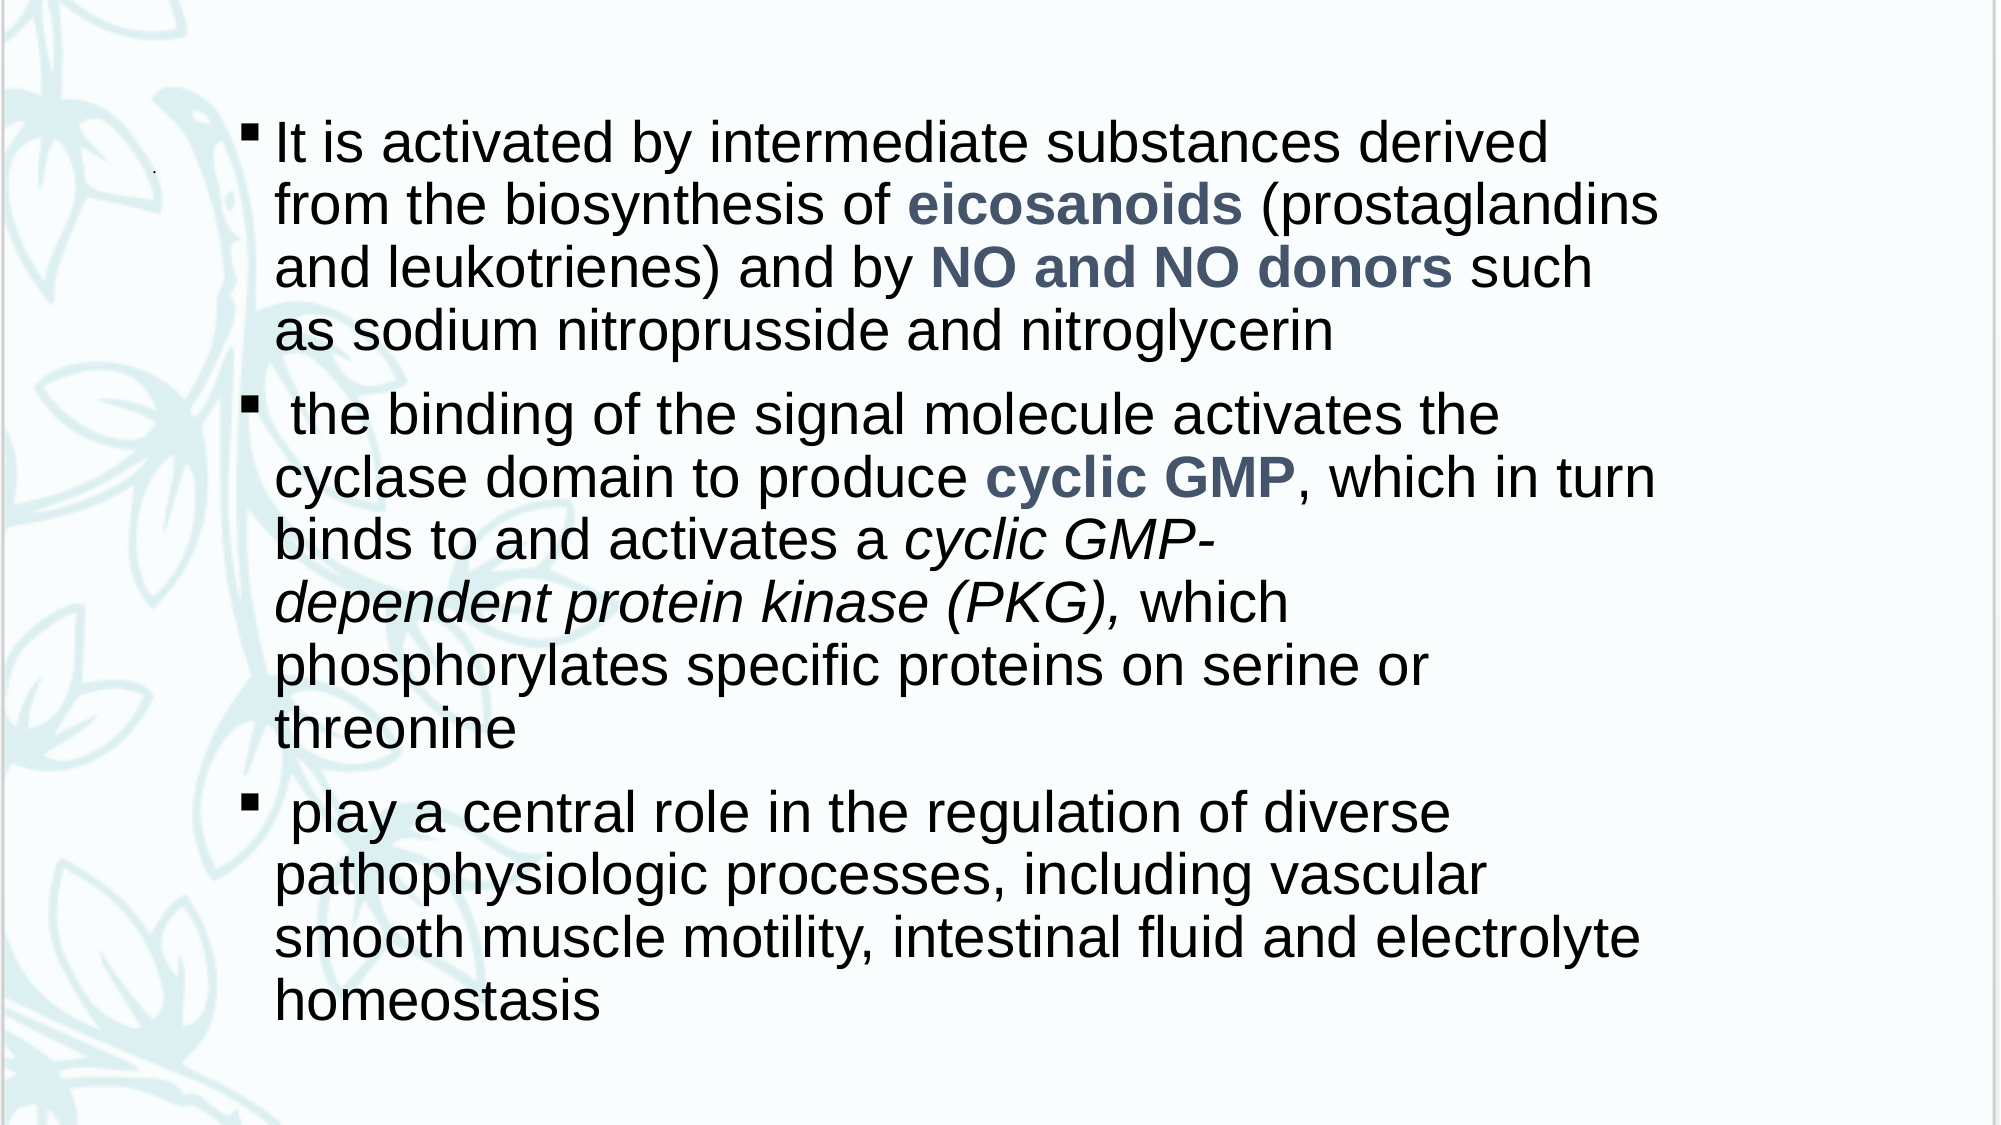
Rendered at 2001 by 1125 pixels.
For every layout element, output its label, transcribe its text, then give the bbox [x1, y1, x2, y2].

picture [0, 0, 2001, 1125]
list It is activated by intermediate substances derived from the biosynthesis of eicosanoids (prostaglandins and leukotrienes) and by NO and NO donors such as sodium nitroprusside and nitroglycerin the binding of the signal molecule activates the cyclase domain to produce cyclic GMP, which in turn binds to and activates a cyclic GMP-dependent protein kinase (PKG), which phosphorylates specific proteins on serine or threonine play a central role in the regulation of diverse pathophysiologic processes, including vascular smooth muscle motility, intestinal fluid and electrolyte homeostasis [221, 104, 1682, 1086]
title . [137, 59, 1863, 278]
